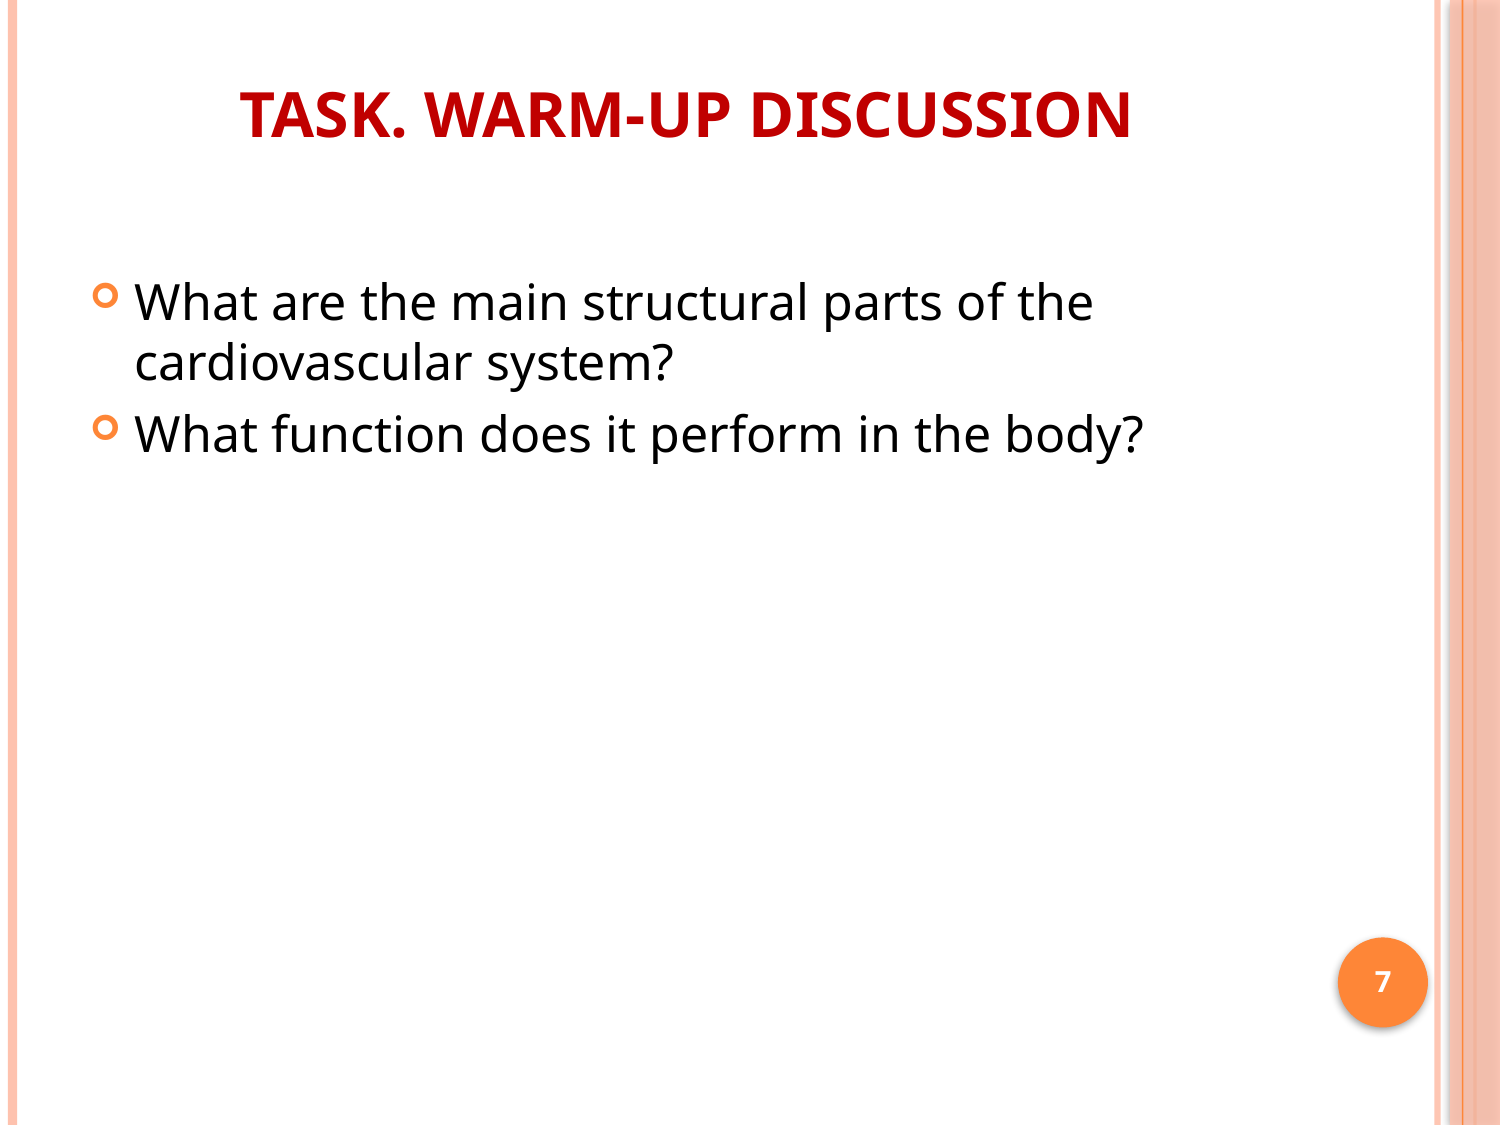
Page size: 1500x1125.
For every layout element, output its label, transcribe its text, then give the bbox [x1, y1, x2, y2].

slide_number 7 [1333, 940, 1434, 1027]
list What are the main structural parts of the cardiovascular system? What function does it perform in the body? [75, 262, 1300, 1062]
title Task. Warm-up discussion [75, 45, 1300, 233]
